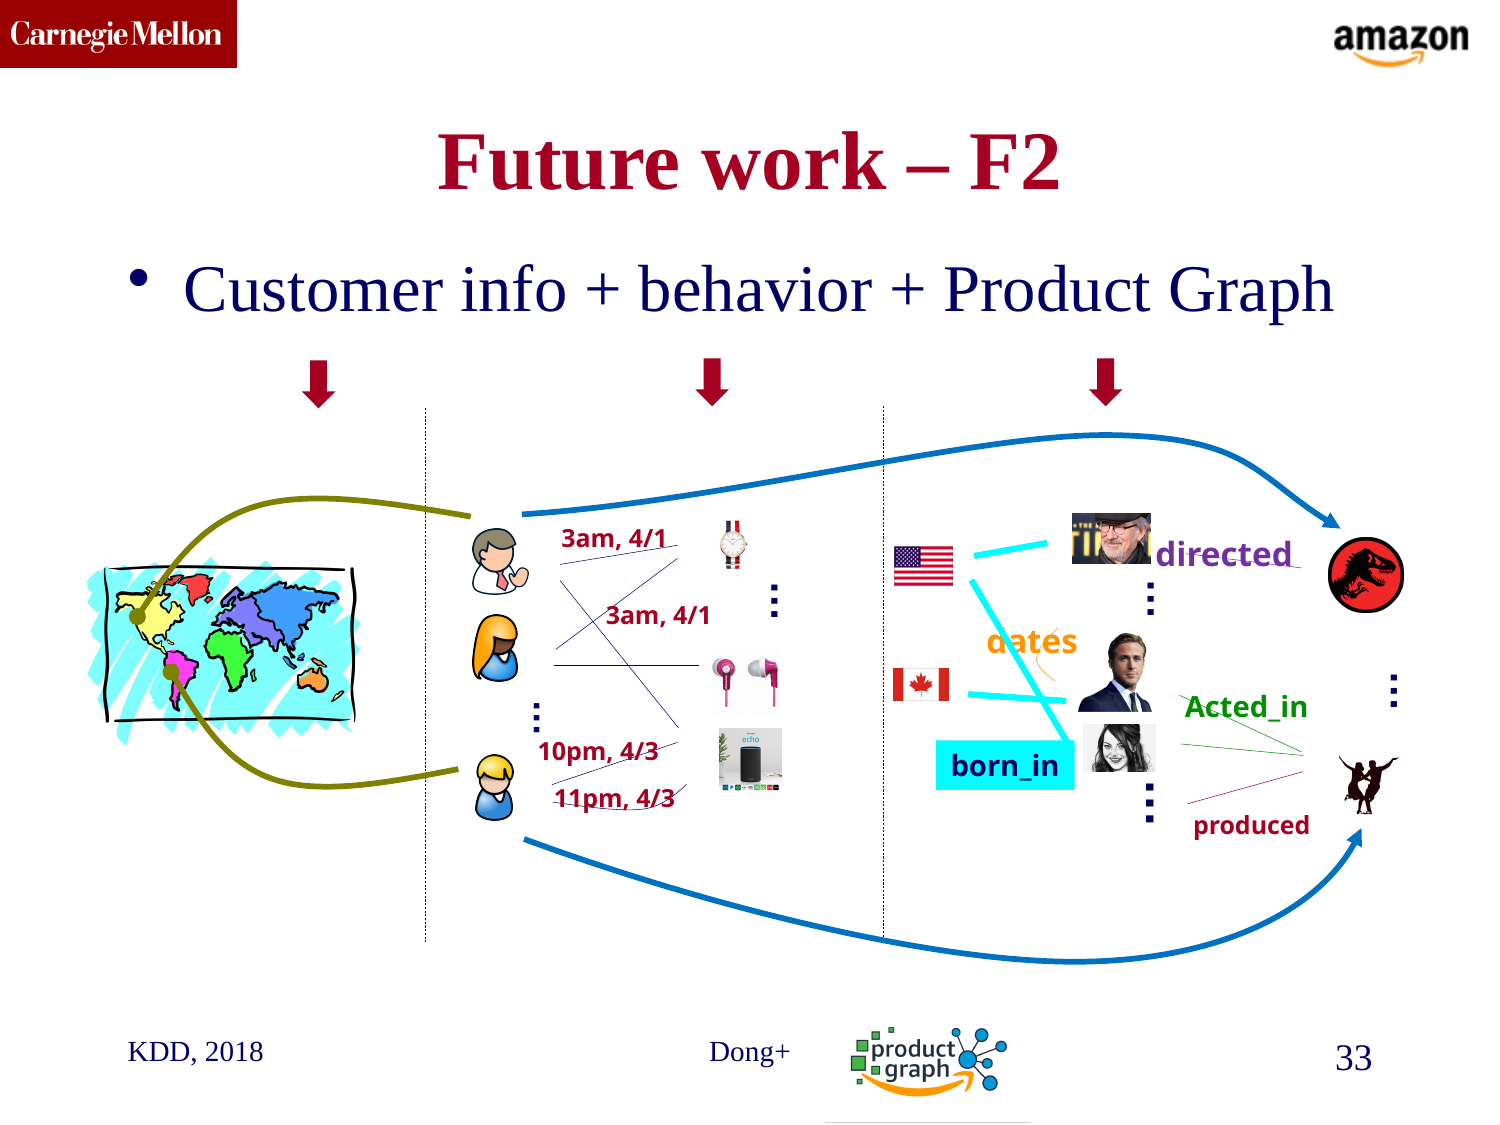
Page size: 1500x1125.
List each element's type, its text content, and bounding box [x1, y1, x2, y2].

picture [86, 555, 362, 746]
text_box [376, 510, 420, 822]
text_box [523, 834, 879, 940]
text_box [301, 360, 336, 409]
text_box [183, 498, 419, 554]
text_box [429, 510, 821, 822]
footer Dong+ [512, 1024, 988, 1101]
picture [1322, 4, 1484, 88]
list Customer info + behavior + Product Graph [112, 520, 1388, 1001]
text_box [892, 513, 1441, 847]
slide_number 33 [1074, 1024, 1388, 1101]
text_box [888, 852, 1348, 962]
text_box [1088, 358, 1123, 407]
list Customer info + behavior + Product Graph [112, 237, 1388, 554]
slide_number KDD, 2018 [112, 1024, 426, 1101]
text_box [695, 358, 729, 407]
picture [0, 0, 237, 68]
text_box [888, 434, 1313, 512]
title Future work – F2 [112, 99, 1388, 213]
text_box [231, 737, 371, 787]
text_box [582, 462, 879, 521]
